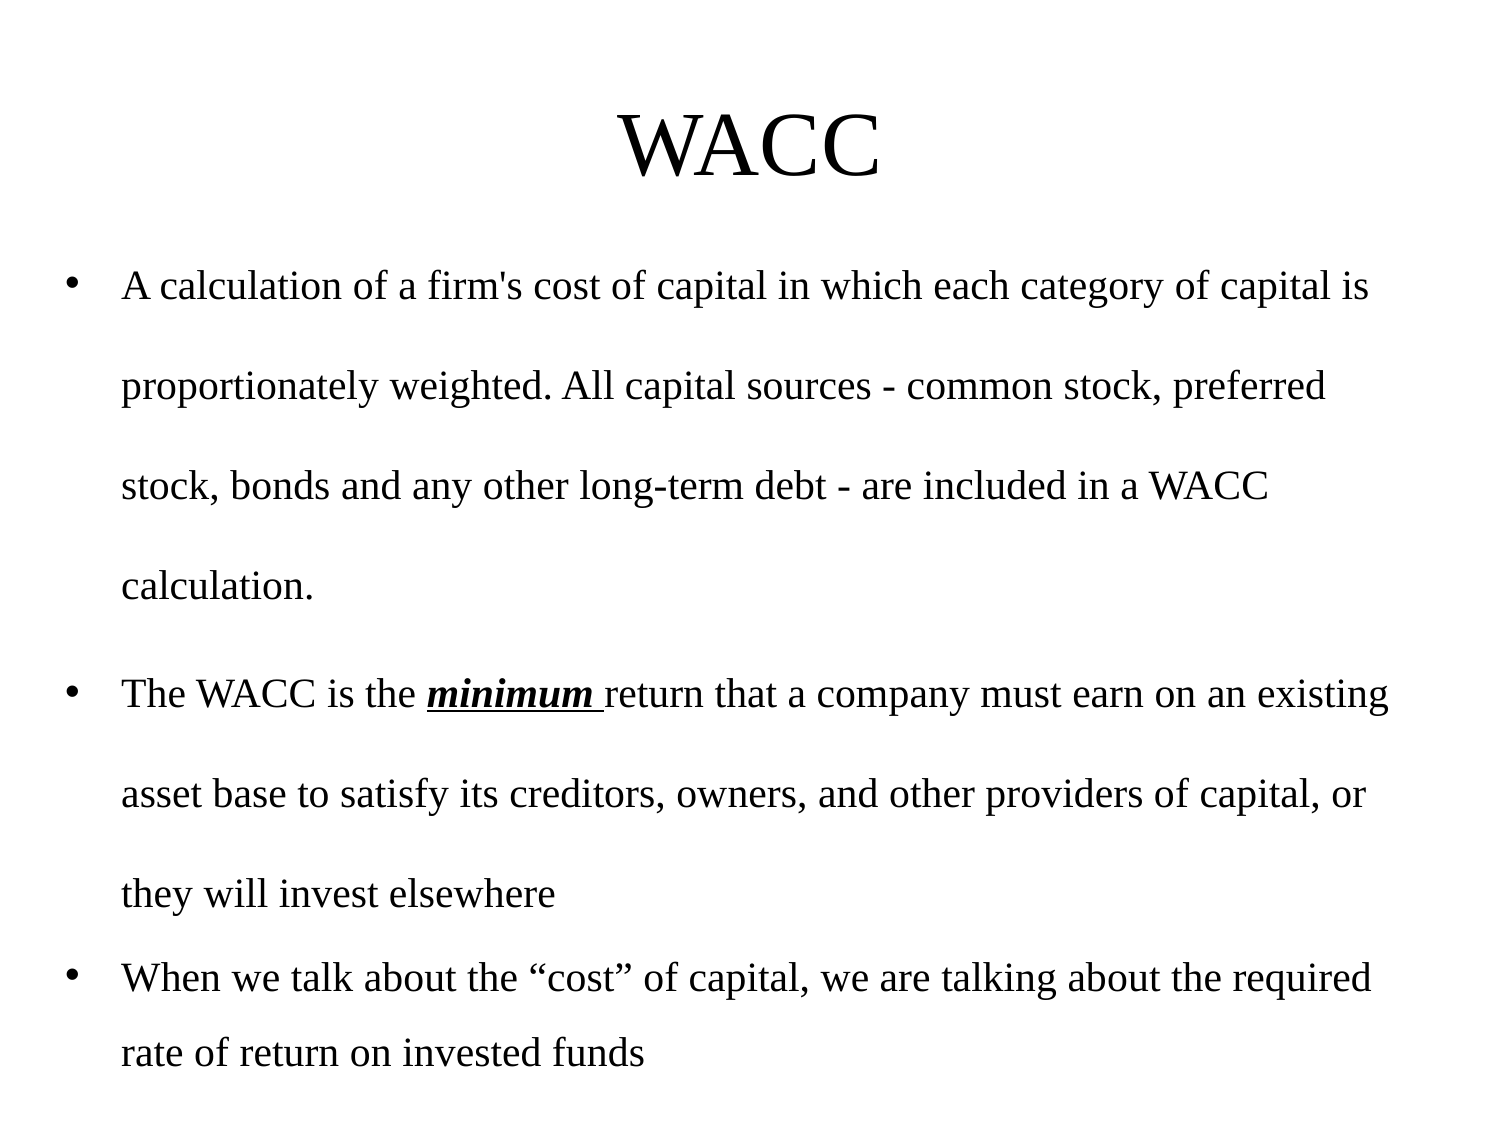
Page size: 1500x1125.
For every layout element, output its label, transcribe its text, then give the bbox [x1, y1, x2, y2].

list A calculation of a firm's cost of capital in which each category of capital is proportionately weighted. All capital sources - common stock, preferred stock, bonds and any other long-term debt - are included in a WACC calculation. The WACC is the minimum return that a company must earn on an existing asset base to satisfy its creditors, owners, and other providers of capital, or they will invest elsewhere When we talk about the “cost” of capital, we are talking about the required rate of return on invested funds [50, 200, 1445, 1013]
title WACC [75, 45, 1425, 200]
